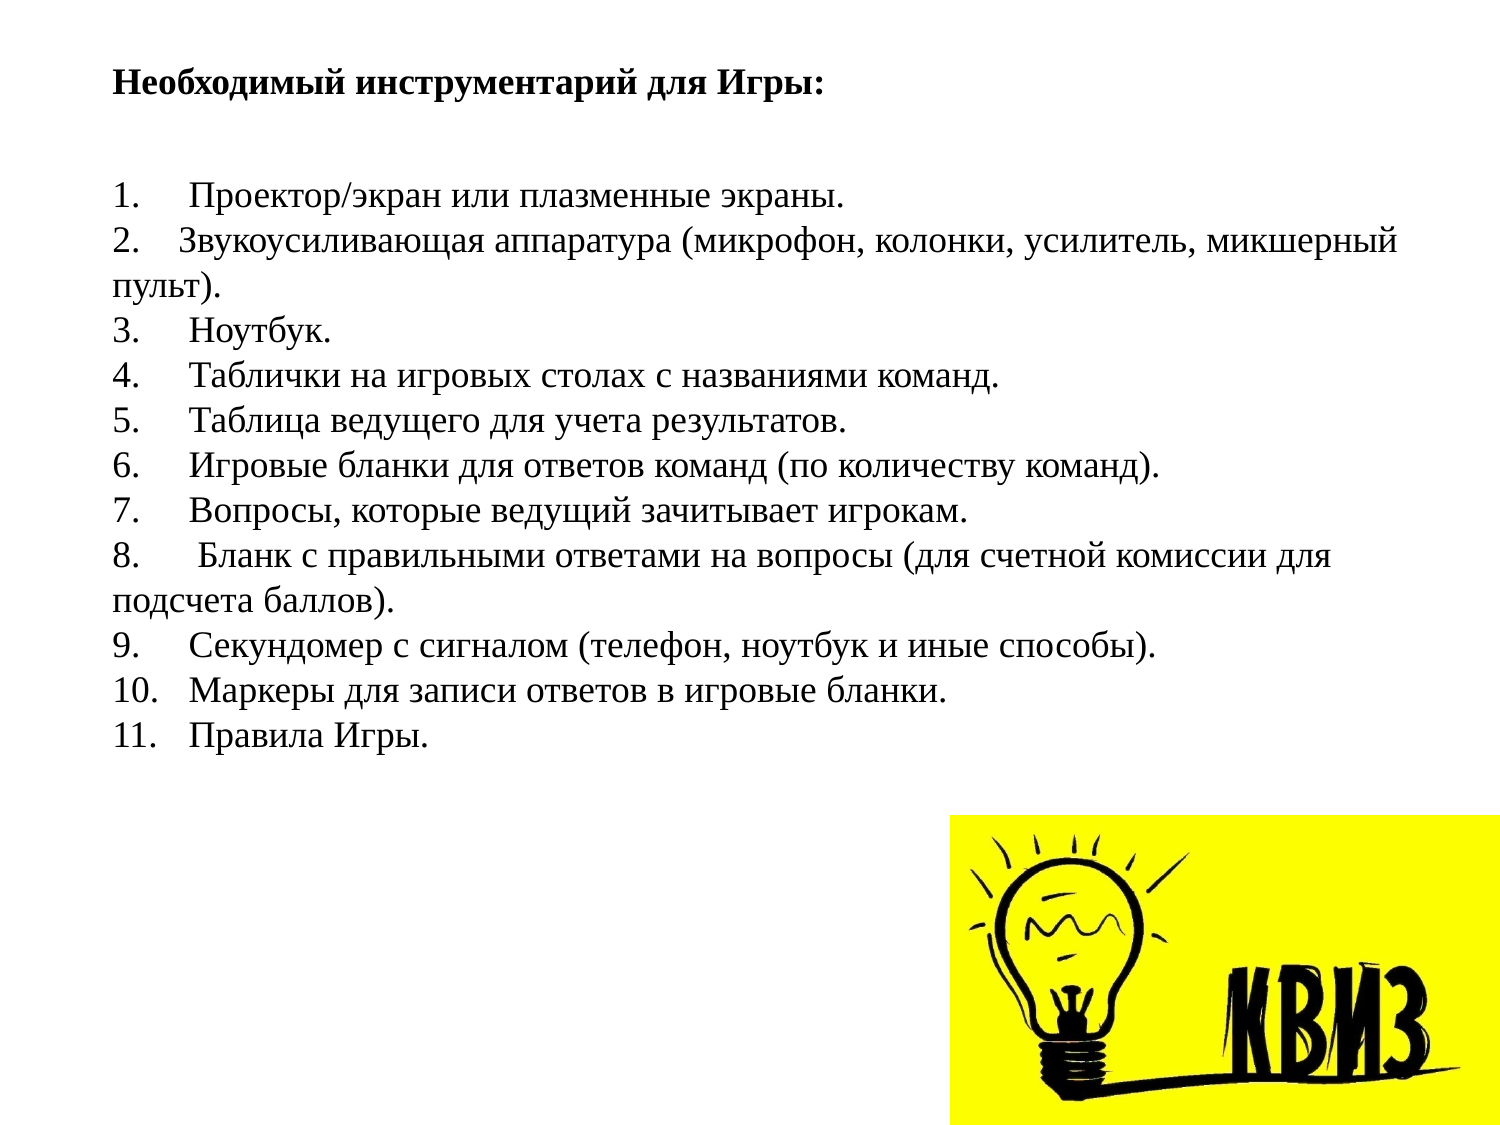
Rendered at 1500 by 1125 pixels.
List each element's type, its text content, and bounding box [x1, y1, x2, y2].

picture [949, 815, 1500, 1125]
text_box Необходимый инструментарий для Игры: 1. Проектор/экран или плазменные экраны. 2. Звукоусиливающая аппаратура (микрофон, колонки, усилитель, микшерный пульт). 3. Ноутбук. 4. Таблички на игровых столах с названиями команд. 5. Таблица ведущего для учета результатов. 6. Игровые бланки для ответов команд (по количеству команд). 7. Вопросы, которые ведущий зачитывает игрокам. 8. Бланк с правильными ответами на вопросы (для счетной комиссии для подсчета баллов). 9. Секундомер с сигналом (телефон, ноутбук и иные способы). 10. Маркеры для записи ответов в игровые бланки. 11. Правила Игры. [23, 27, 1442, 762]
